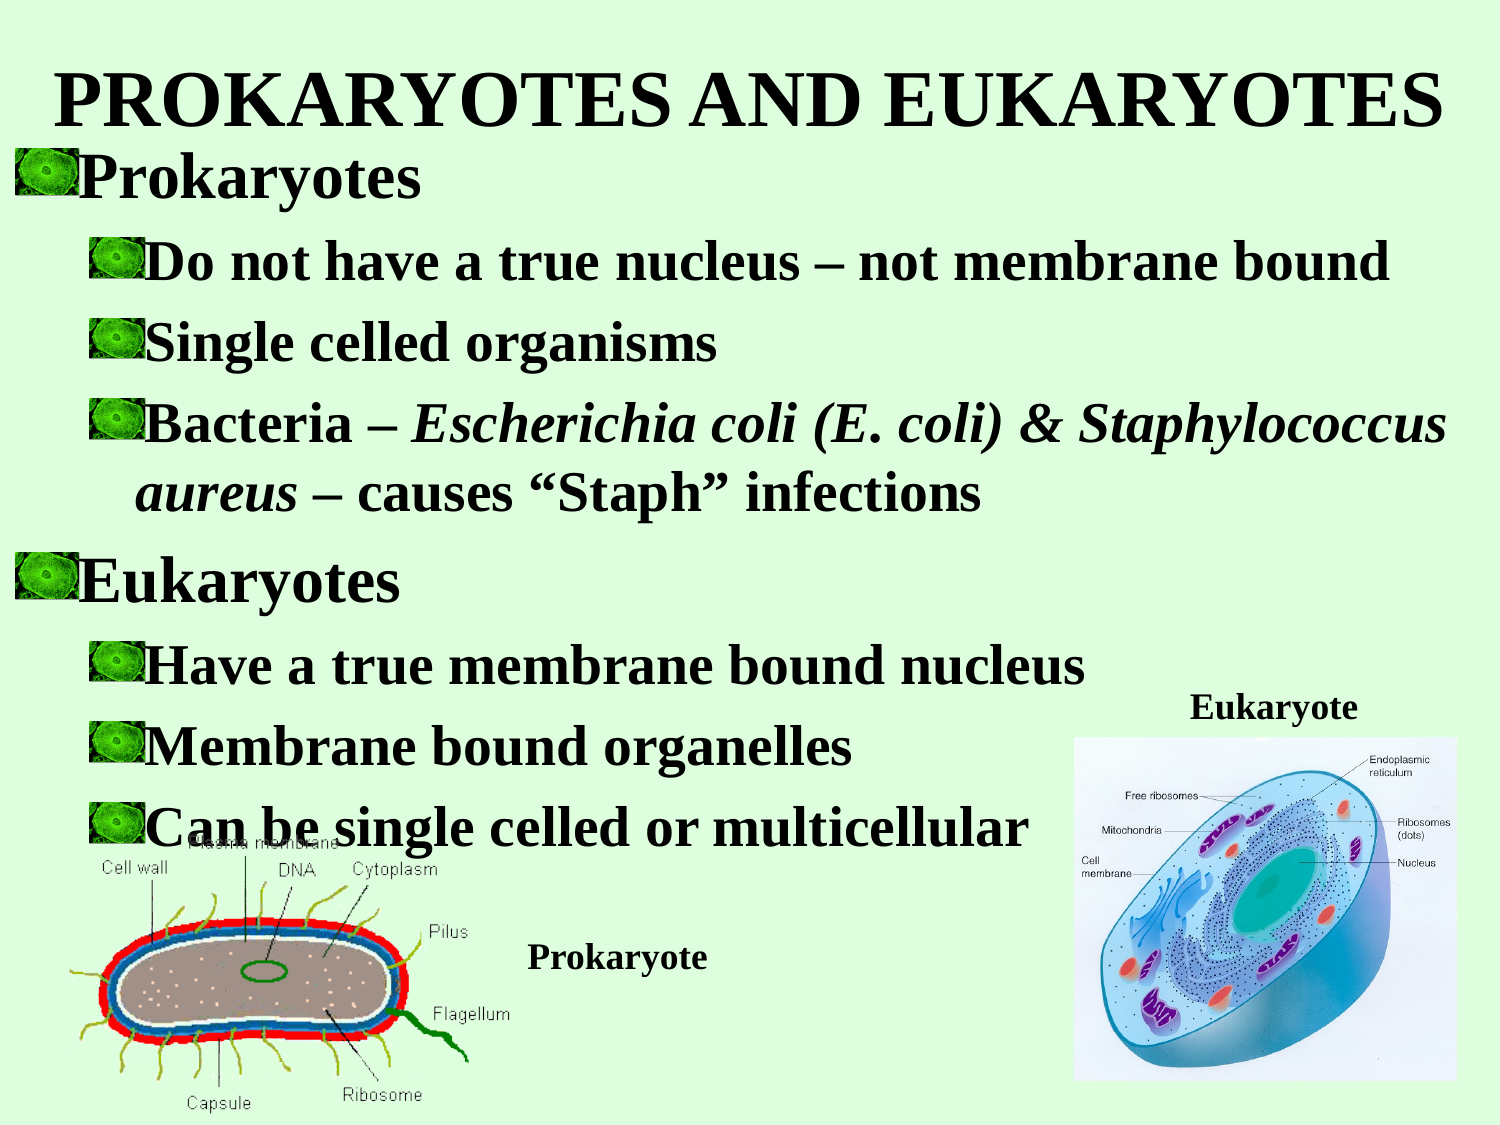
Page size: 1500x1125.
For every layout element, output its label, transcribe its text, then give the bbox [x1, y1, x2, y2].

picture [15, 552, 80, 600]
title PROKARYOTES AND EUKARYOTES [0, 0, 1500, 125]
text_box Eukaryote [1174, 674, 1388, 735]
picture [89, 641, 146, 682]
picture [1074, 737, 1458, 1081]
picture [89, 237, 146, 279]
list Prokaryotes Do not have a true nucleus – not membrane bound Single celled organisms Bacteria – Escherichia coli (E. coli) & Staphylococcus aureus – causes “Staph” infections Eukaryotes Have a true membrane bound nucleus Membrane bound organelles Can be single celled or multicellular [0, 125, 1500, 868]
text_box Prokaryote [526, 924, 763, 985]
picture [15, 148, 80, 196]
picture [89, 398, 146, 440]
picture [57, 802, 523, 1125]
picture [89, 318, 146, 359]
picture [89, 721, 146, 763]
